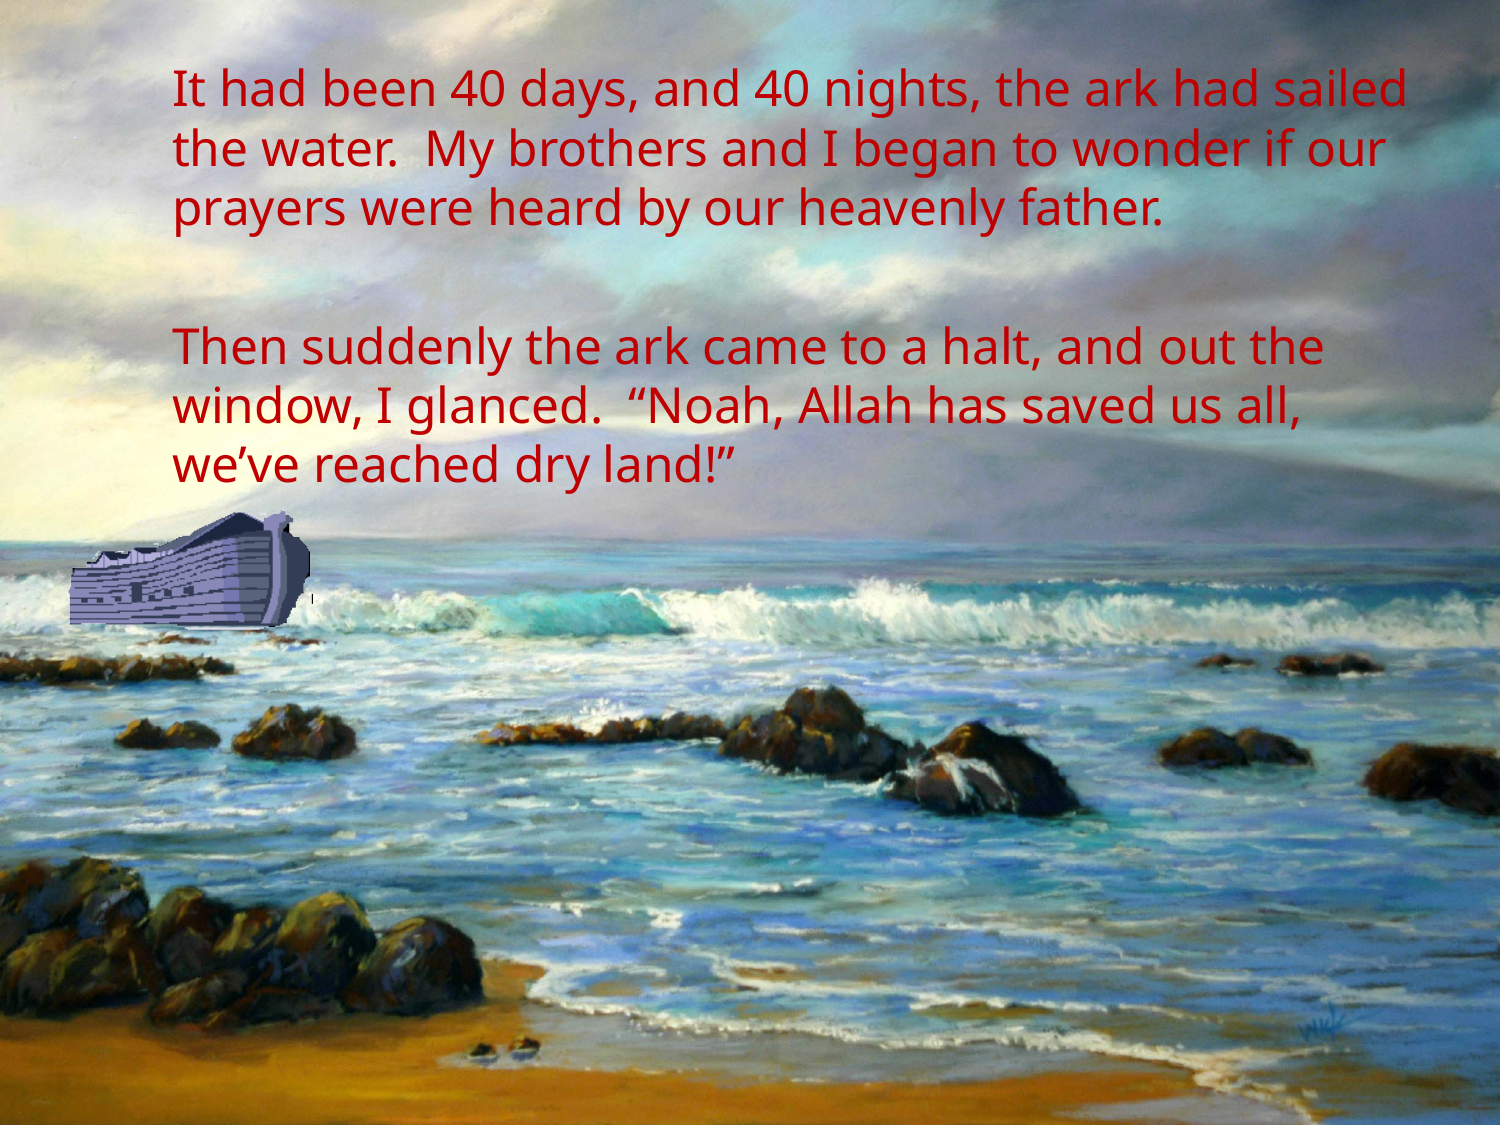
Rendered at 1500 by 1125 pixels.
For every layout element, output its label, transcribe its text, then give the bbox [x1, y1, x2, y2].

list It had been 40 days, and 40 nights, the ark had sailed the water. My brothers and I began to wonder if our prayers were heard by our heavenly father. Then suddenly the ark came to a halt, and out the window, I glanced. “Noah, Allah has saved us all, we’ve reached dry land!” [75, 50, 1425, 550]
picture [0, 0, 1500, 1125]
